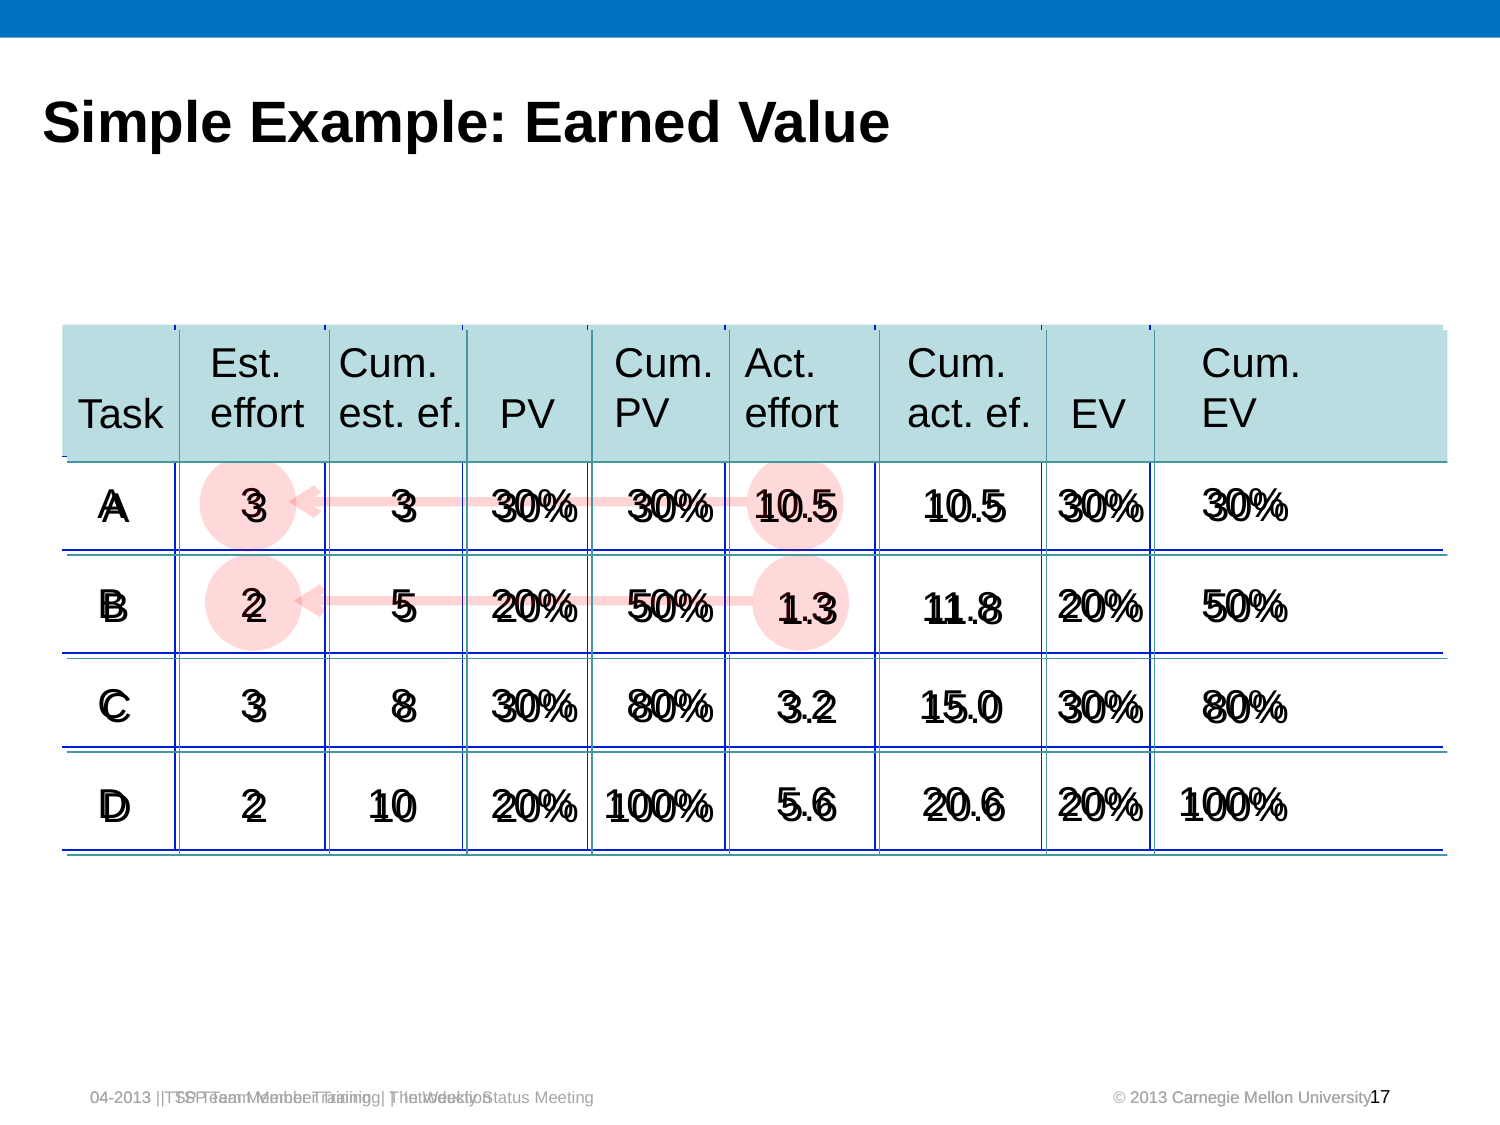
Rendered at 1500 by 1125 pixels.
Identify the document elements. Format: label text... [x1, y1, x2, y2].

picture [52, 324, 1448, 857]
title Simple Example: Earned Value [41, 97, 1438, 155]
